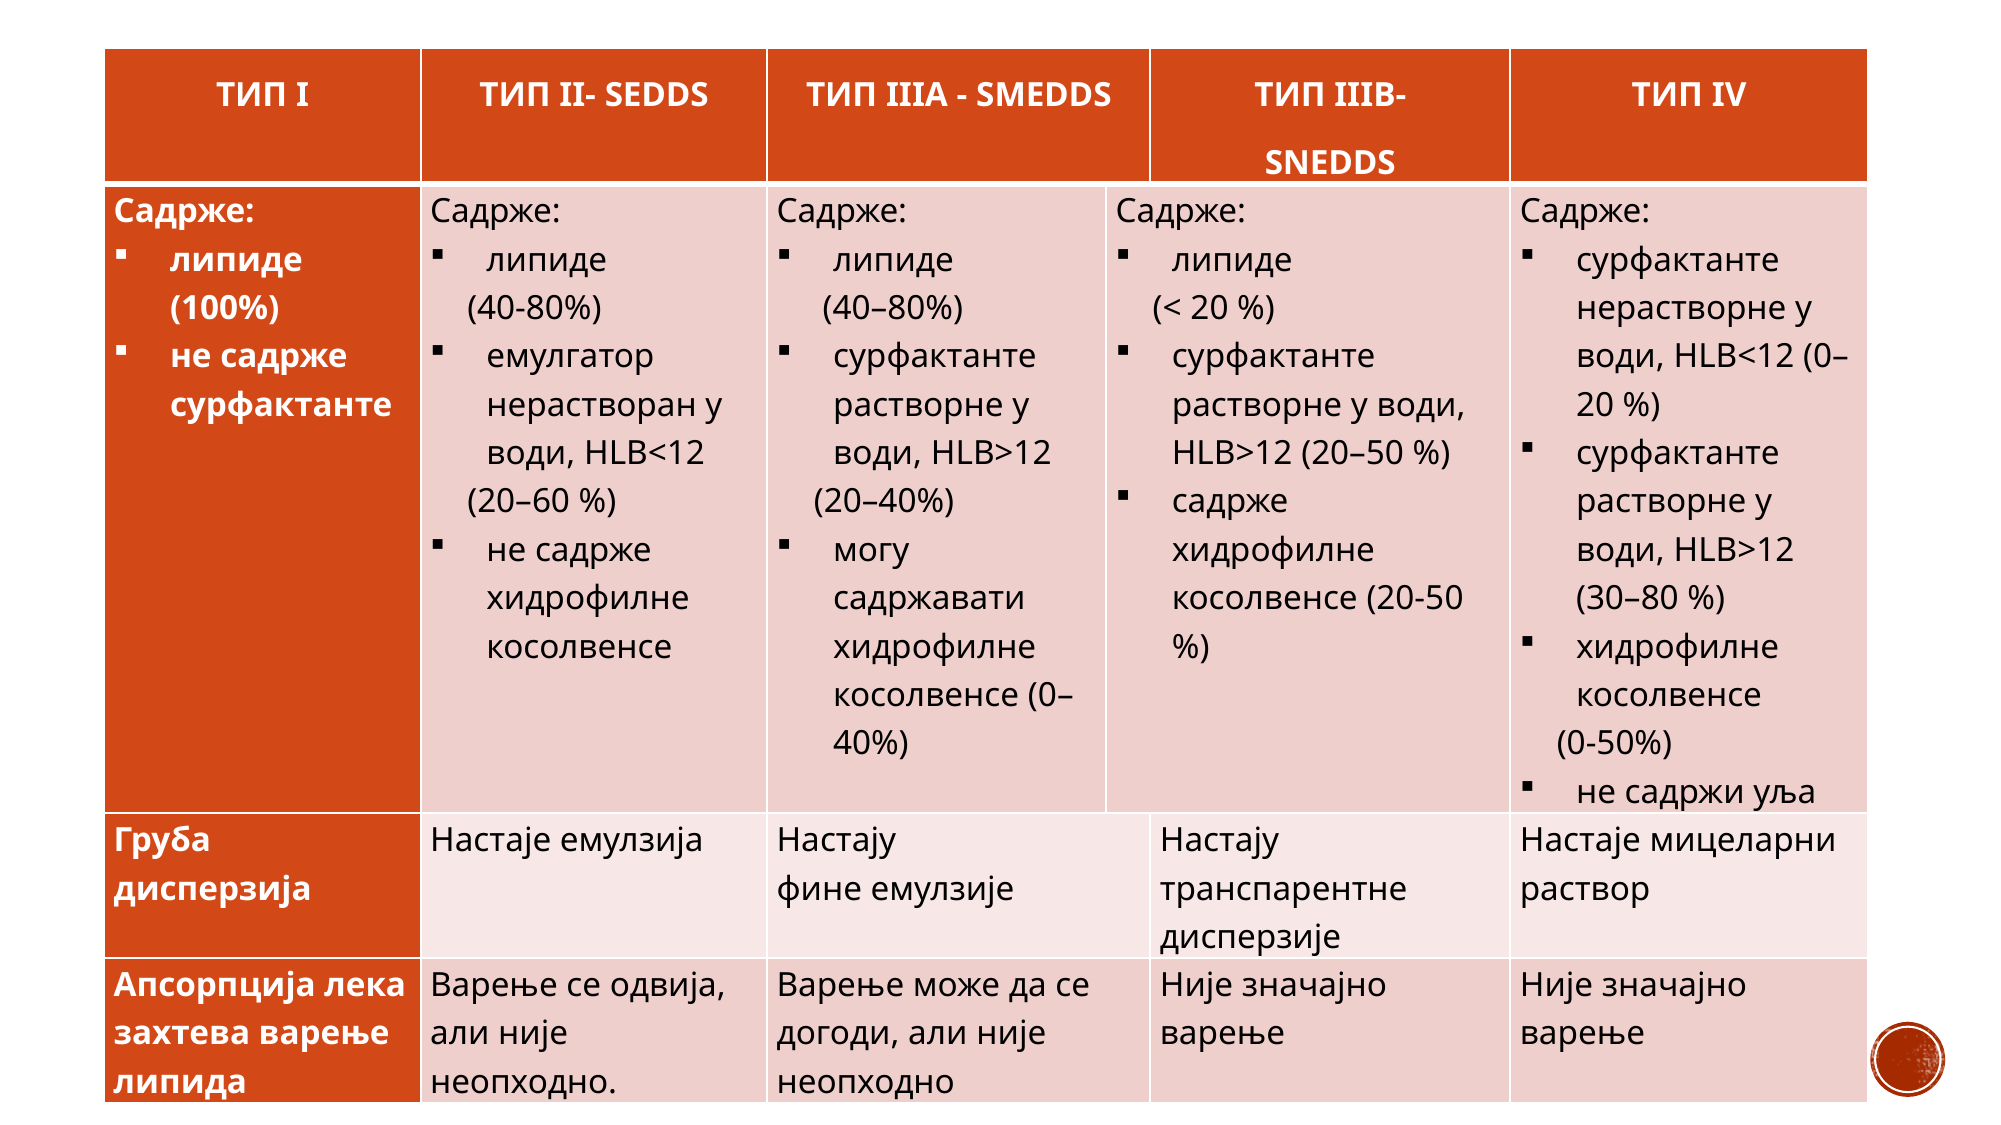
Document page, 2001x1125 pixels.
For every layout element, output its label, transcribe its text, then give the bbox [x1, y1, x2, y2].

table_cell Настају транспарентне дисперзије [1151, 814, 1509, 957]
table_cell Садрже: липиде (< 20 %) сурфактанте растворне у води, HLB>12 (20–50 %) садрже хидрофилне косолвенсе (20-50 %) [1107, 187, 1509, 812]
table_header ТИП IIIА - SМEDDS [768, 49, 1149, 181]
table_cell Настају фине емулзије [768, 814, 1149, 957]
table_cell Садрже: липиде (40–80%) сурфактанте растворне у води, HLB>12 (20–40%) могу садржавати хидрофилне косолвенсе (0–40%) [768, 187, 1105, 812]
table_cell Садрже: сурфактанте нерастворне у води, HLB<12 (0–20 %) сурфактанте растворне у води, HLB>12 (30–80 %) хидрофилне косолвенсе (0-50%) не садржи уља [1511, 187, 1867, 812]
table_cell Садрже: липиде (40-80%) емулгатор нерастворан у води, HLB<12 (20–60 %) не садрже хидрофилне косолвенсе [422, 187, 766, 812]
table_header ТИП IV [1511, 49, 1867, 181]
table_cell Настаје мицеларни раствор [1511, 814, 1867, 957]
table_cell Варење може да се догоди, али није неопходно [768, 959, 1149, 1102]
table_cell Садрже: липиде (100%) не садрже сурфактанте [105, 187, 420, 812]
table_header ТИП II- SEDDS [422, 49, 766, 181]
table_cell Није значајно варење [1511, 959, 1867, 1102]
table_cell Настаје емулзија [422, 814, 766, 957]
table_cell Груба дисперзија [105, 814, 420, 957]
table_header ТИП IIIВ- SNEDDS [1151, 49, 1509, 181]
table_cell Није значајно варење [1151, 959, 1509, 1102]
table_header ТИП I [105, 49, 420, 181]
table_cell Варење се одвија, али није неопходно. [422, 959, 766, 1102]
table_cell Апсорпција лека захтева варење липида [105, 959, 420, 1102]
